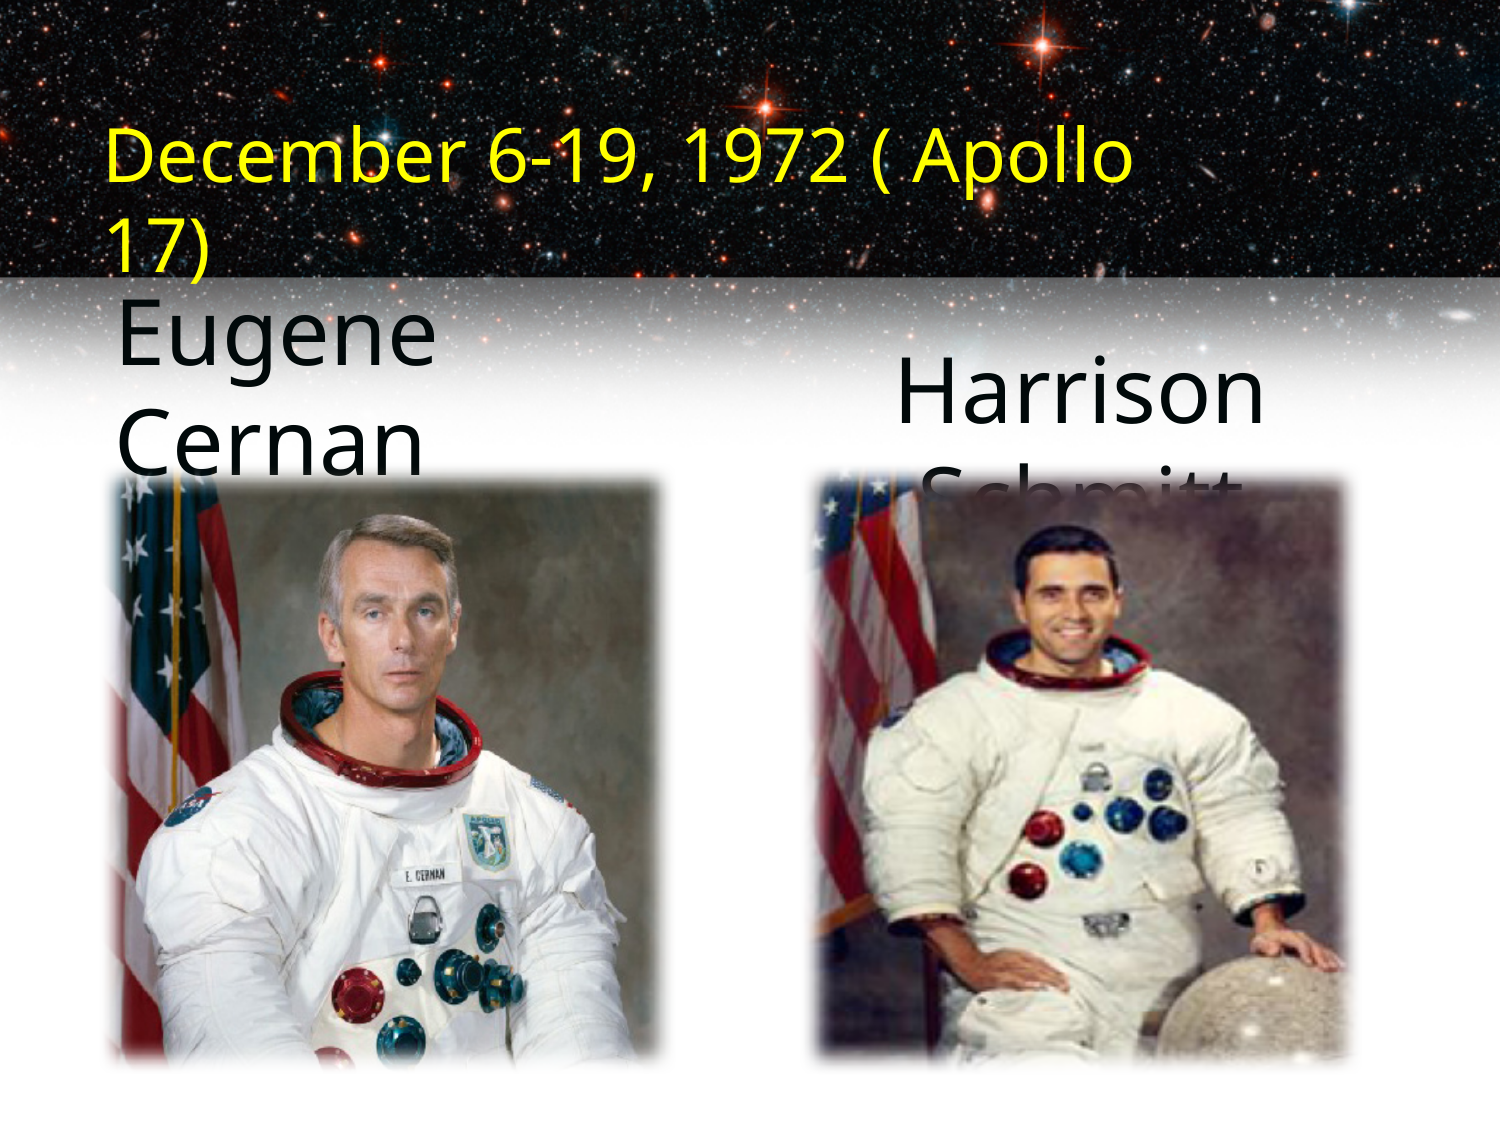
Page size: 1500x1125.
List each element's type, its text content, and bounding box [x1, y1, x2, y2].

text_box Harrison Schmitt [725, 324, 1438, 560]
title Eugene Cernan [99, 324, 676, 443]
picture [0, 0, 1500, 1125]
text_box December 6-19, 1972 ( Apollo 17) [87, 99, 1238, 295]
